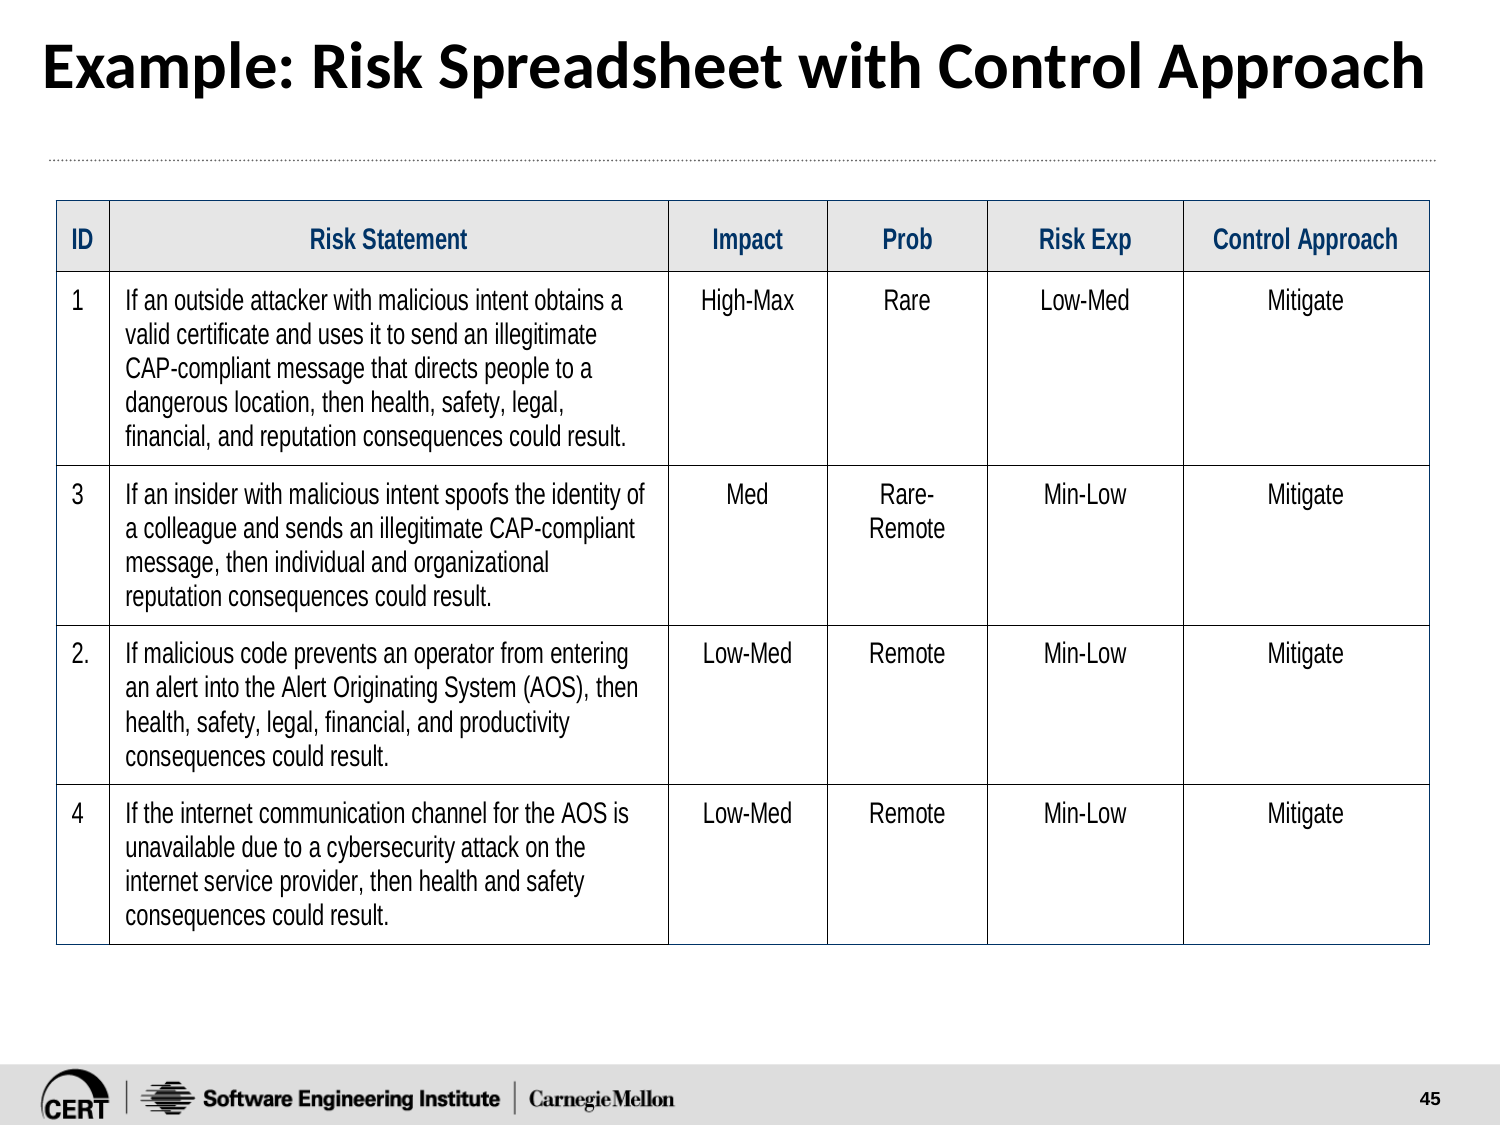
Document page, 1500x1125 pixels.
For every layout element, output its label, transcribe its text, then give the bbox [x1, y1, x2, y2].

picture [24, 1065, 688, 1125]
picture [25, 199, 1442, 1001]
title Example: Risk Spreadsheet with Control Approach [42, 37, 1434, 155]
